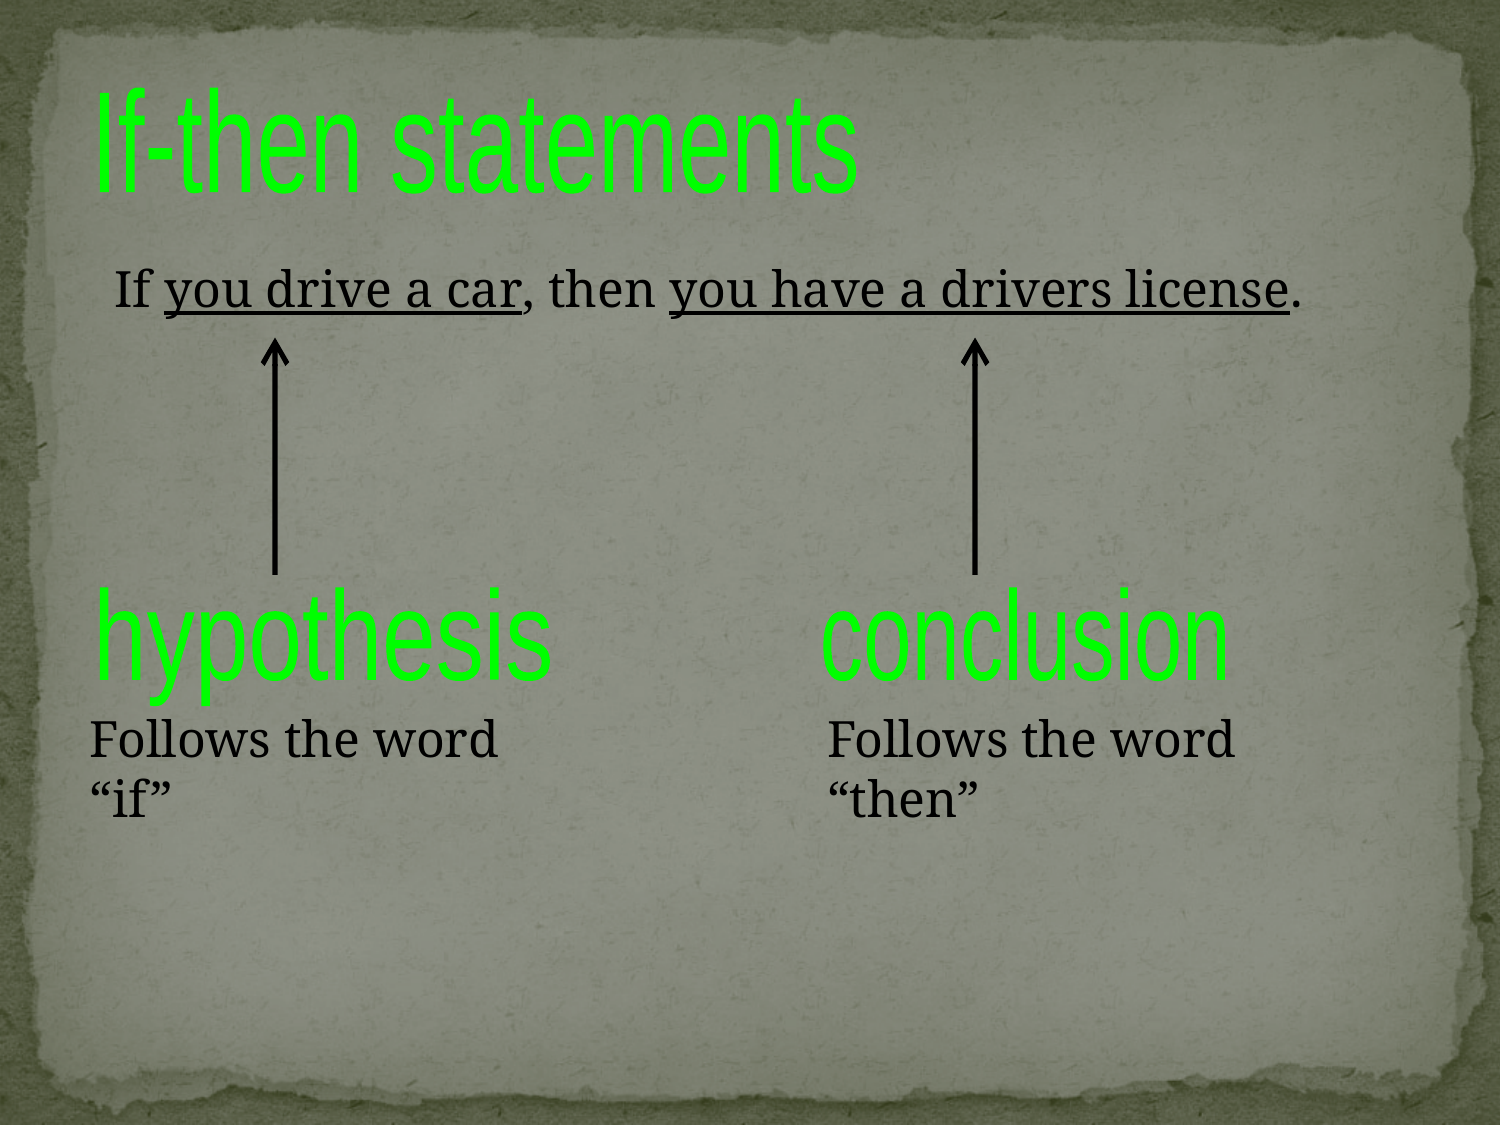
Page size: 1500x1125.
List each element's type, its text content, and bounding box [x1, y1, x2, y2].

text_box If you drive a car, then you have a drivers license. [99, 249, 1388, 325]
text_box Follows the word “if” [74, 699, 600, 835]
text_box [963, 337, 987, 575]
text_box Follows the word “then” [812, 699, 1400, 835]
text_box [263, 337, 287, 575]
